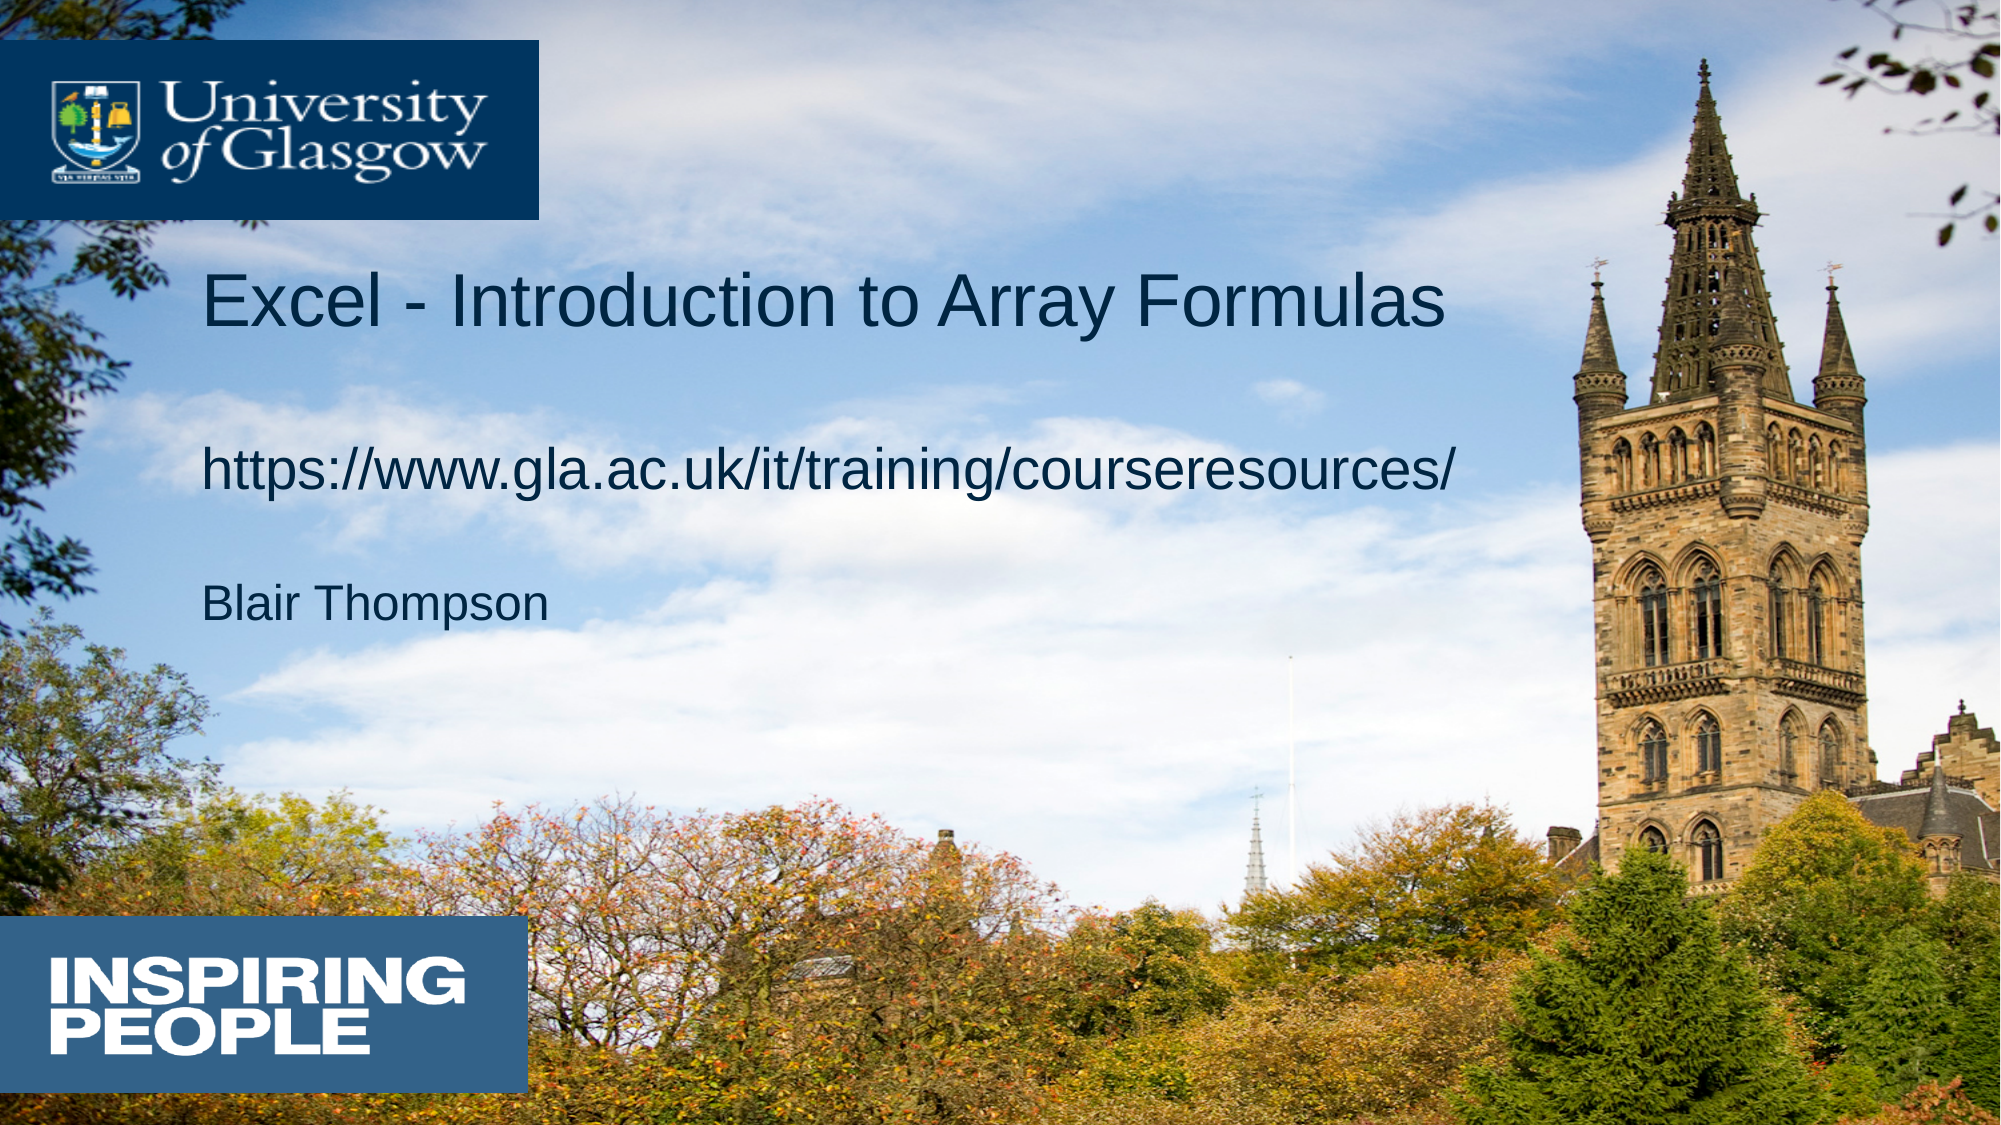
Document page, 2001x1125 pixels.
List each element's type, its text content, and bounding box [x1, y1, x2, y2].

picture [0, 0, 2001, 1125]
title Excel - Introduction to Array Formulas https://www.gla.ac.uk/it/training/courseresources/ [184, 243, 1638, 444]
subtitle Blair Thompson [184, 562, 1207, 882]
